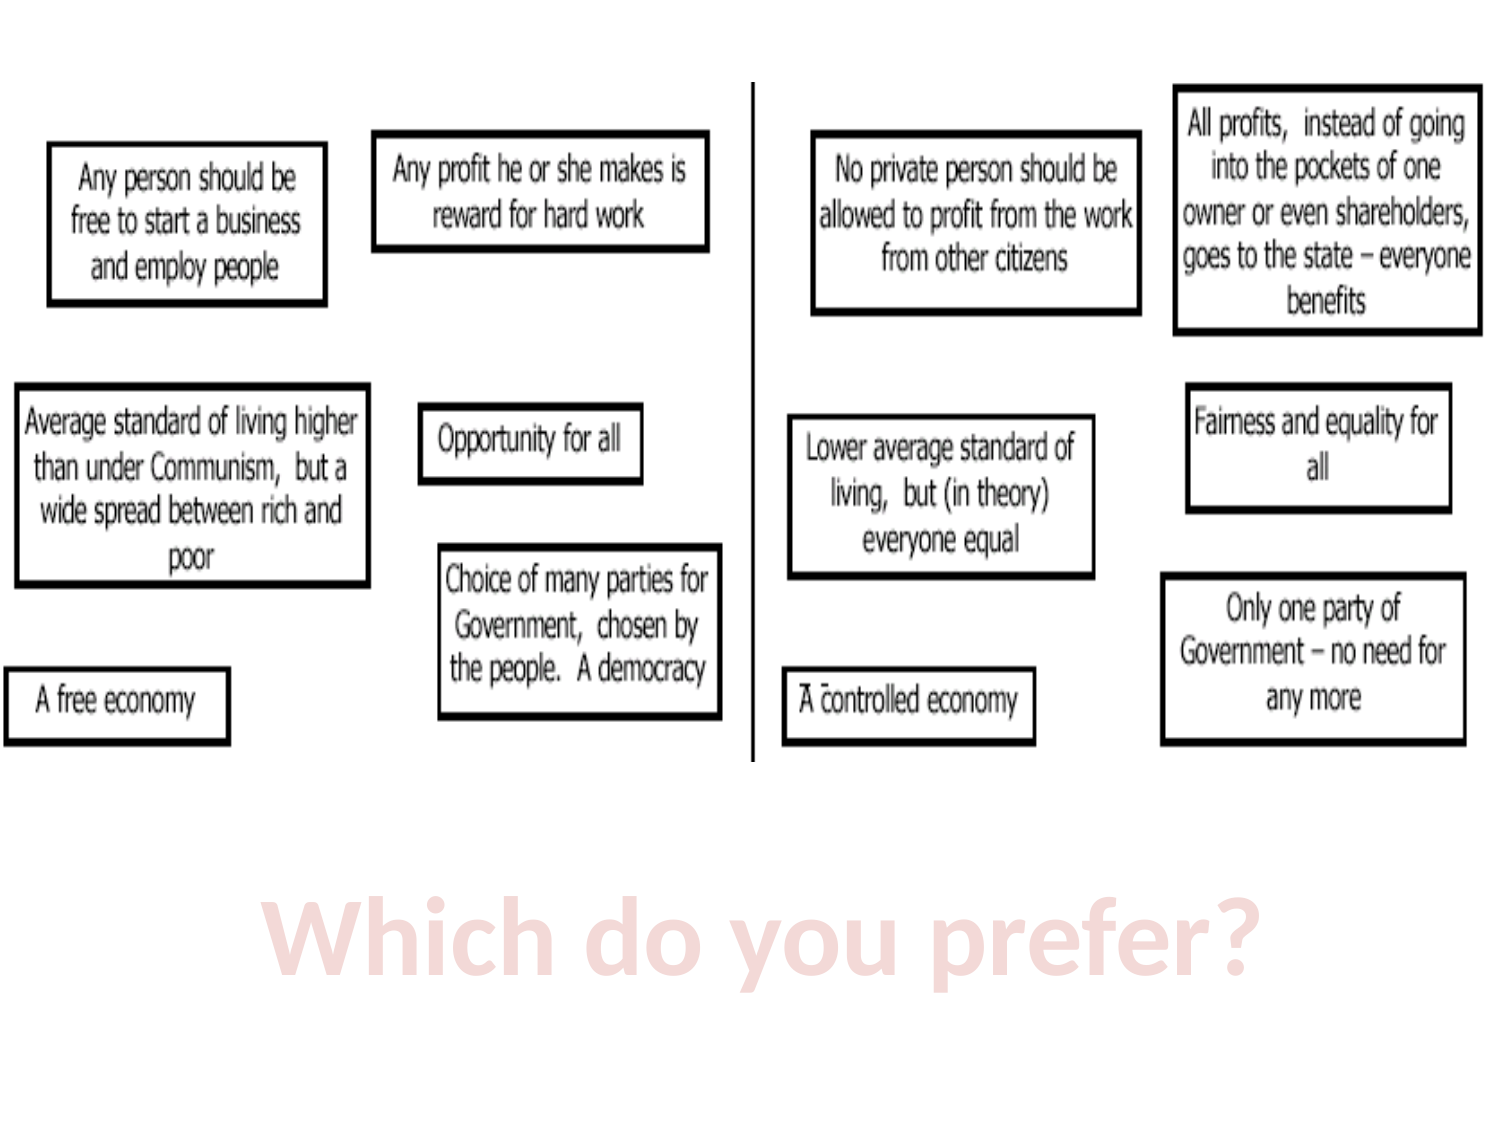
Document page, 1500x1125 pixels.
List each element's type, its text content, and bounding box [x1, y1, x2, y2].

text_box Which do you prefer? [245, 855, 1280, 1006]
picture [0, 81, 1497, 762]
